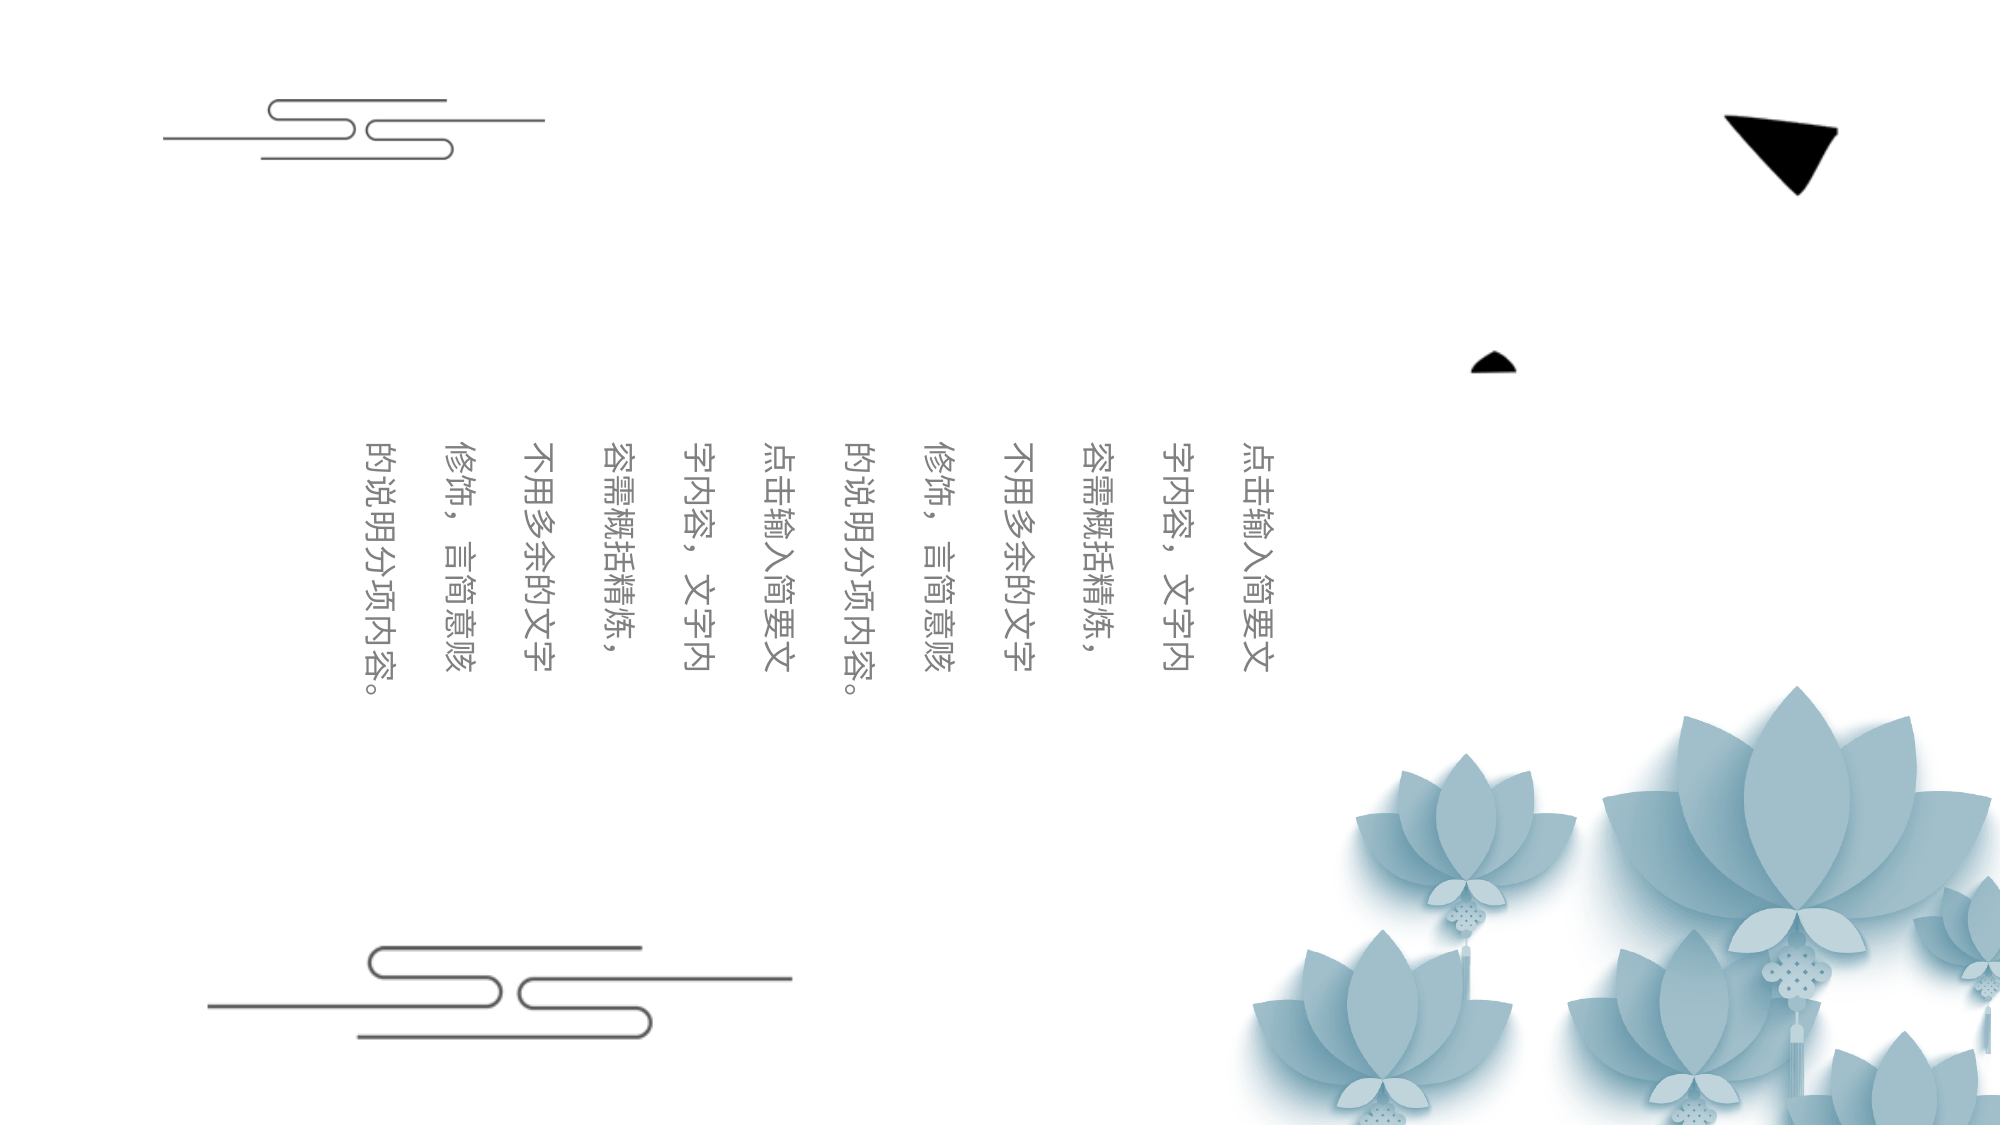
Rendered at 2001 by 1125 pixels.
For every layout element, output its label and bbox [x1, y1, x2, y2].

text_box [154, 58, 1901, 1060]
picture [1129, 452, 2000, 1125]
